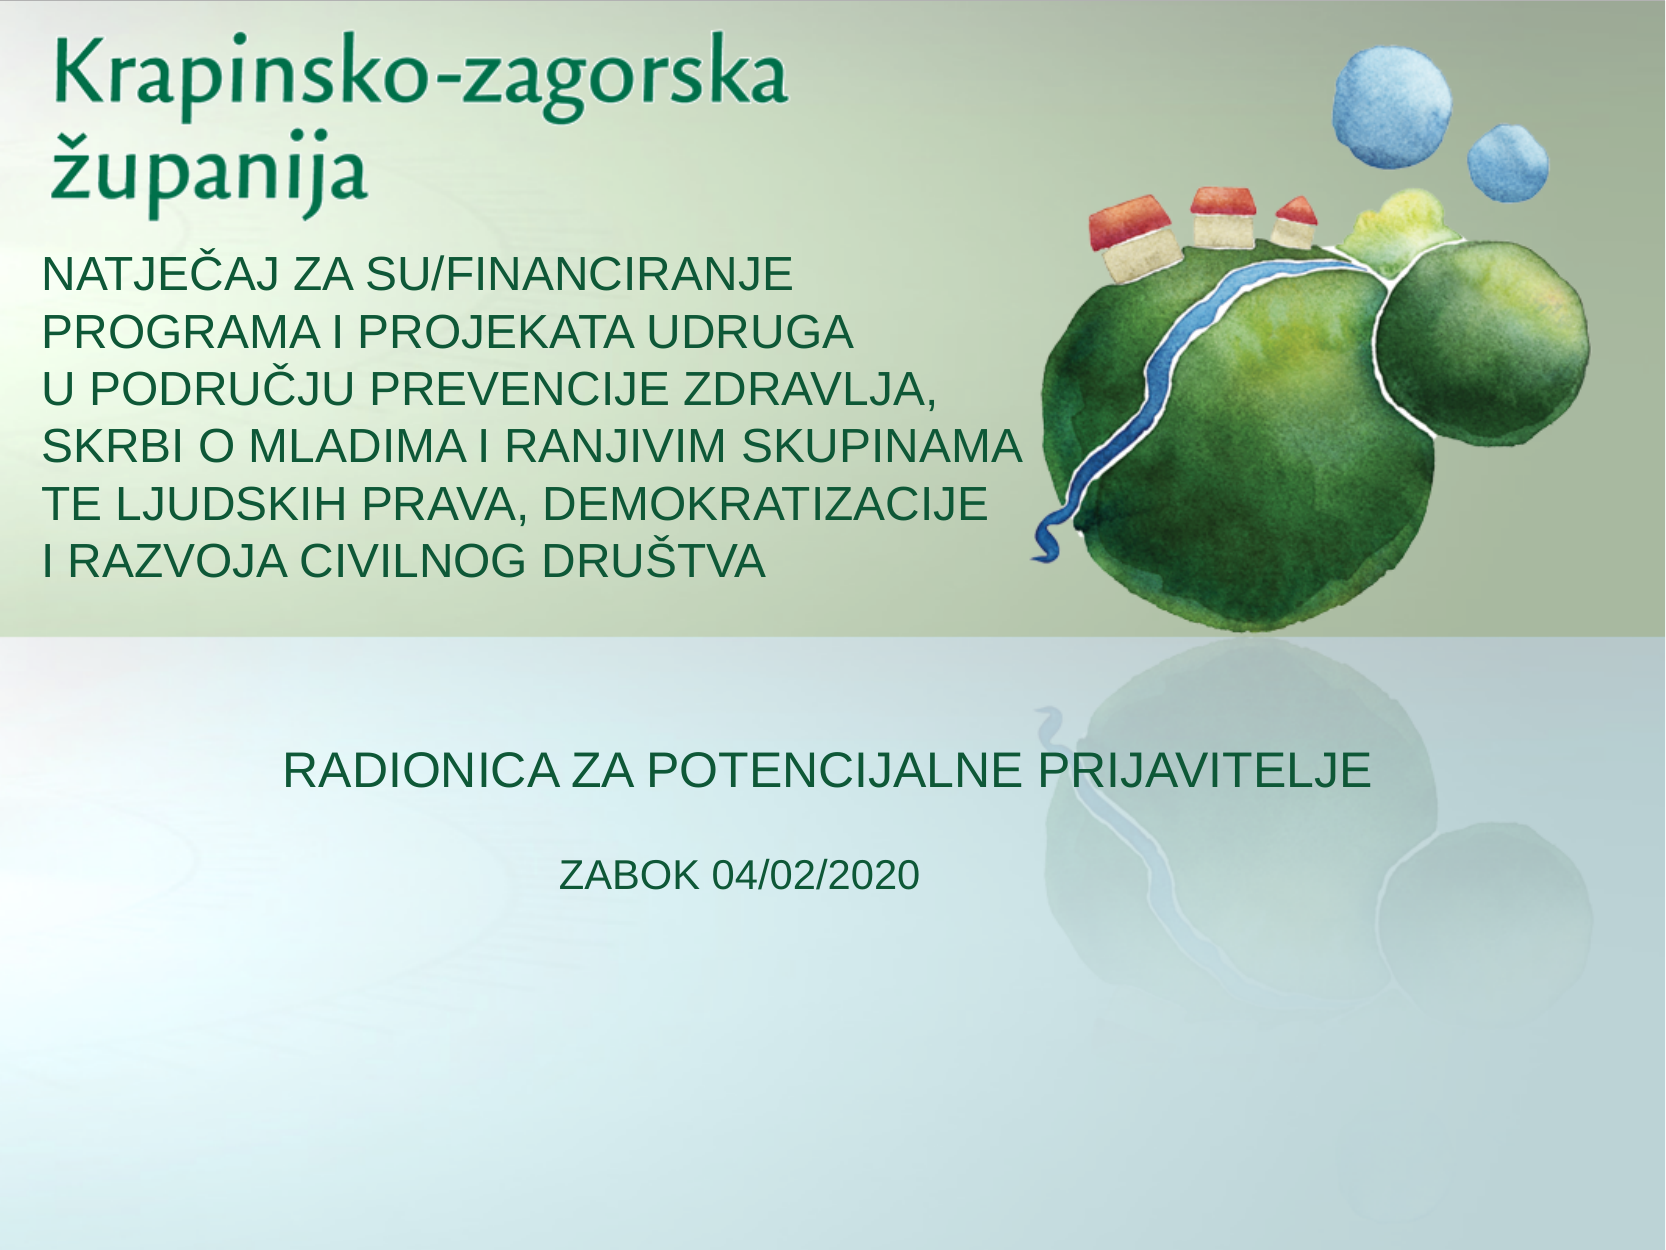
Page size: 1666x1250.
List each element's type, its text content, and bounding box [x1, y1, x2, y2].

title NATJEČAJ ZA SU/FINANCIRANJE PROGRAMA I PROJEKATA UDRUGA U PODRUČJU PREVENCIJE ZDRAVLJA, SKRBI O MLADIMA I RANJIVIM SKUPINAMA TE LJUDSKIH PRAVA, DEMOKRATIZACIJE I RAZVOJA CIVILNOG DRUŠTVA RADIONICA ZA POTENCIJALNE PRIJAVITELJE ZABOK 04/02/2020 [26, 235, 1627, 1250]
picture [0, 1, 1666, 1250]
